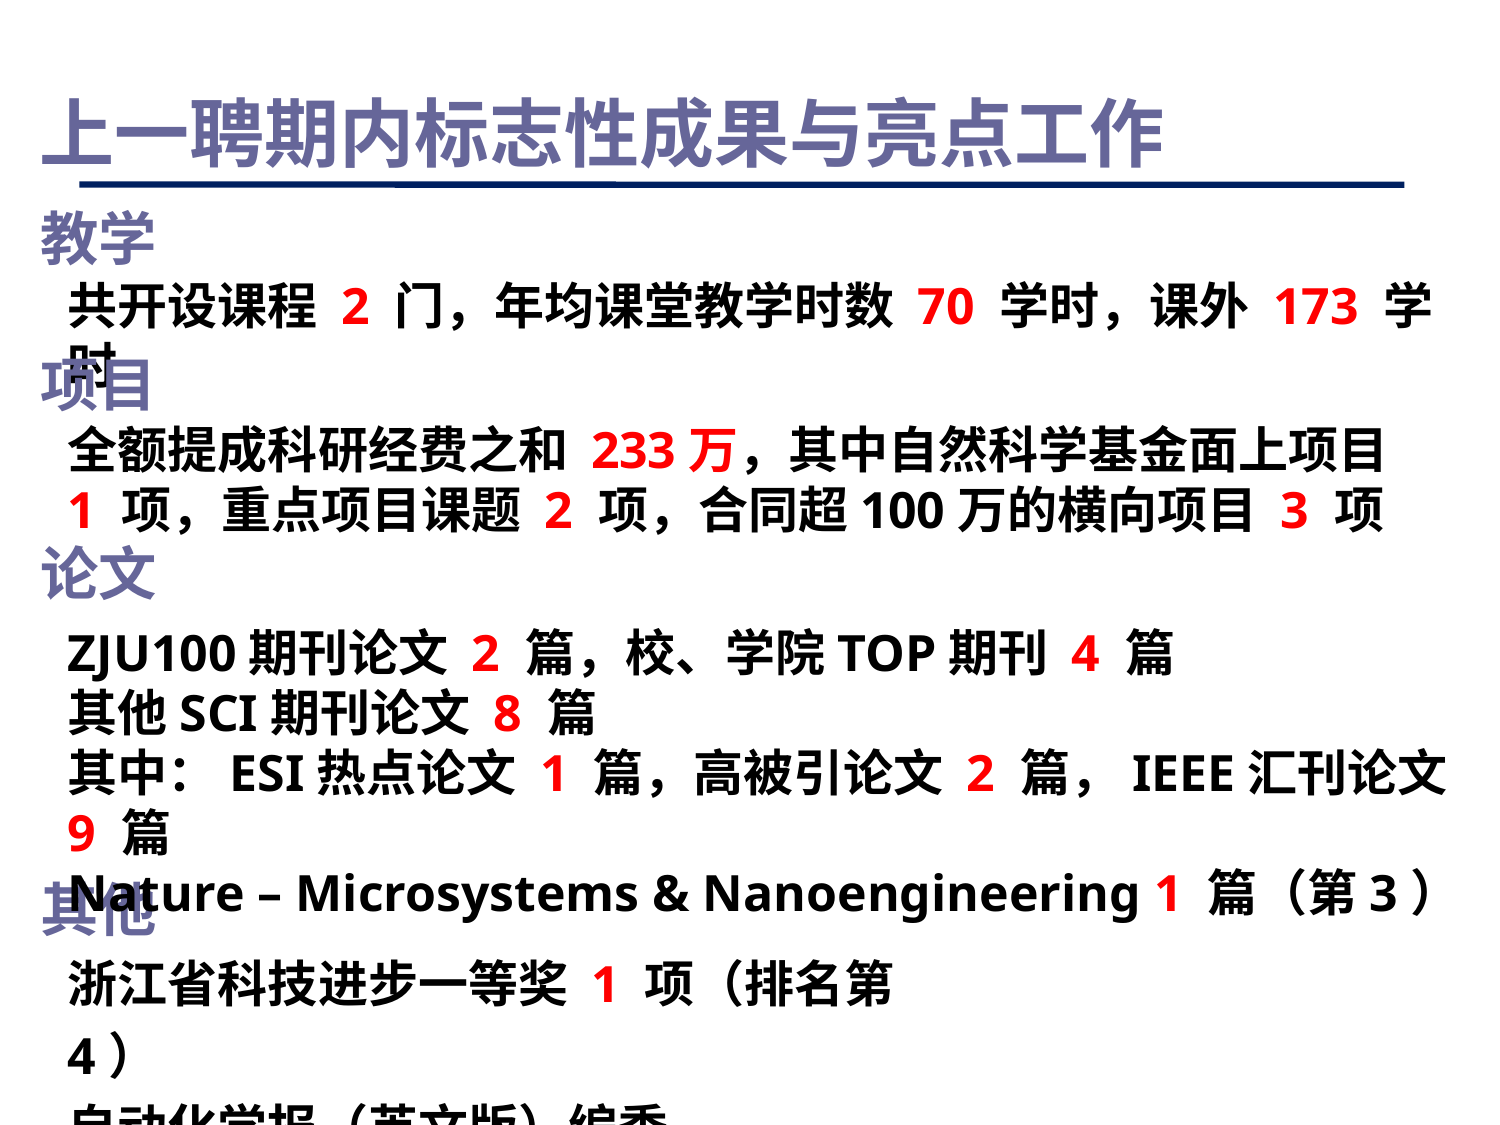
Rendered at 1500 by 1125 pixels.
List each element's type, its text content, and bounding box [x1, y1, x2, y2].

title 上一聘期内标志性成果与亮点工作 [24, 42, 1436, 185]
text_box ZJU100期刊论文 2 篇，校、学院TOP期刊 4 篇 其他SCI期刊论文 8 篇 其中：ESI热点论文 1 篇，高被引论文 2 篇，IEEE汇刊论文 9 篇 Nature – Microsystems & Nanoengineering 1 篇（第3） [53, 614, 1495, 930]
text_box 其他 [25, 862, 1235, 951]
text_box 项目 [25, 338, 1436, 426]
text_box 浙江省科技进步一等奖 1 项（排名第4） 自动化学报（英文版）编委 [53, 951, 999, 1125]
text_box 共开设课程 2 门，年均课堂教学时数 70 学时，课外 173 学时 [53, 267, 1459, 402]
text_box 全额提成科研经费之和 233万，其中自然科学基金面上项目 1 项，重点项目课题 2 项，合同超100万的横向项目 3 项 [53, 411, 1447, 546]
text_box 论文 [25, 527, 1436, 615]
text_box 教学 [25, 191, 1436, 279]
